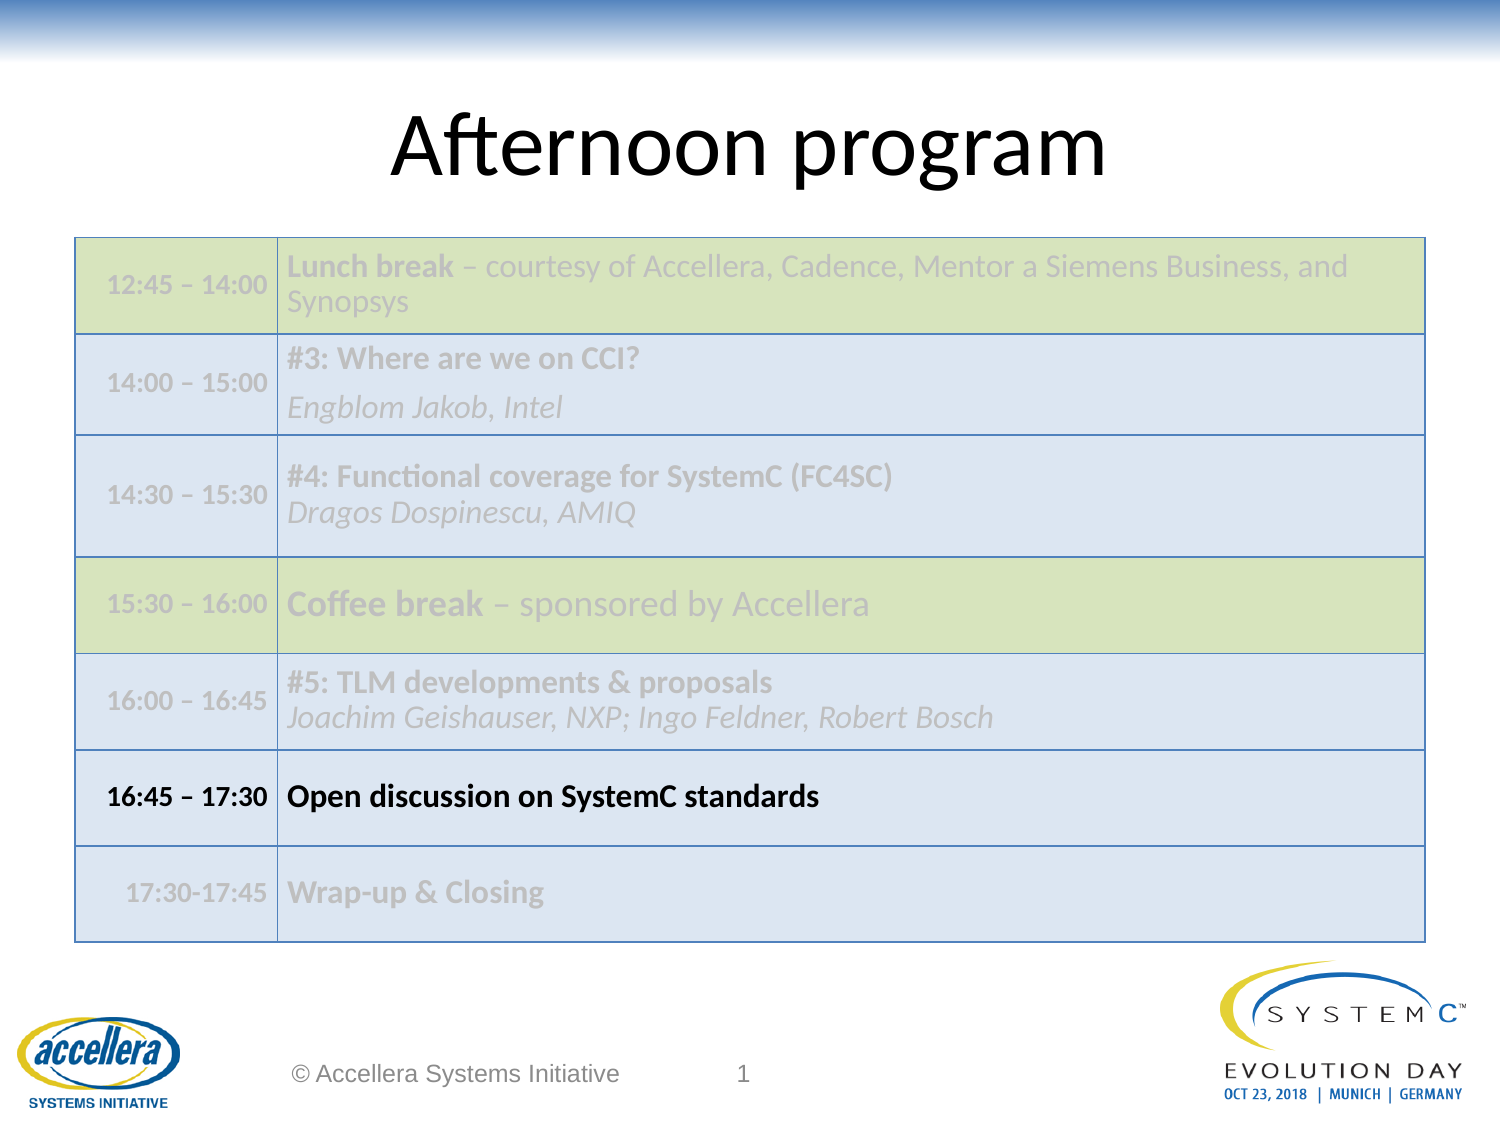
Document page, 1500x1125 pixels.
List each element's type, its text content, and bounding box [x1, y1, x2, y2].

table_cell Coffee break – sponsored by Accellera [278, 558, 1424, 653]
table_header 12:45 – 14:00 [76, 238, 277, 333]
table_cell 14:00 – 15:00 [76, 335, 277, 434]
picture [17, 1017, 180, 1108]
title Afternoon program [75, 45, 1425, 233]
footer © Accellera Systems Initiative [275, 1042, 600, 1103]
table_cell 15:30 – 16:00 [76, 558, 277, 653]
slide_number 1 [600, 1042, 888, 1103]
table_cell #3: Where are we on CCI? Engblom Jakob, Intel [278, 335, 1424, 434]
table_cell 16:00 – 16:45 [76, 654, 277, 749]
table_header Lunch break – courtesy of Accellera, Cadence, Mentor a Siemens Business, and Synopsys [278, 238, 1424, 333]
table_cell Wrap-up & Closing [278, 847, 1424, 941]
table_cell 17:30-17:45 [76, 847, 277, 941]
table_cell 14:30 – 15:30 [76, 436, 277, 556]
table_cell #4: Functional coverage for SystemC (FC4SC) Dragos Dospinescu, AMIQ [278, 436, 1424, 556]
table_cell 16:45 – 17:30 [76, 751, 277, 845]
table_cell #5: TLM developments & proposals Joachim Geishauser, NXP; Ingo Feldner, Robert Bosch [278, 654, 1424, 749]
picture [1211, 957, 1474, 1111]
table_cell Open discussion on SystemC standards [278, 751, 1424, 845]
